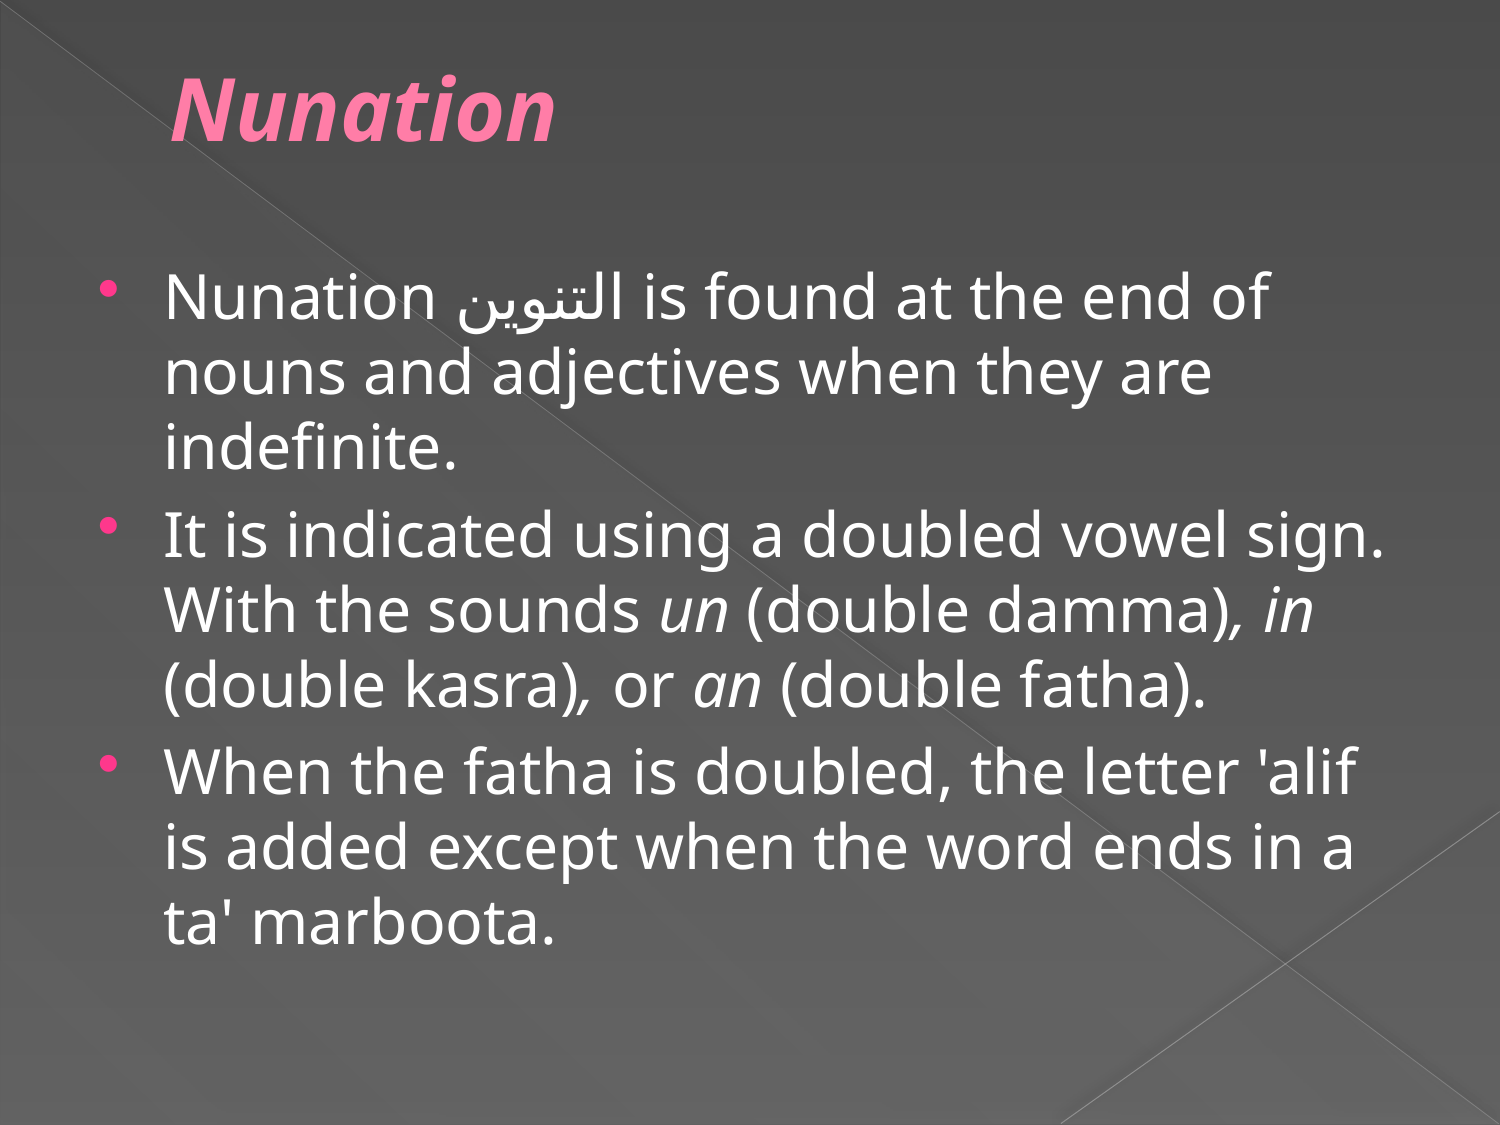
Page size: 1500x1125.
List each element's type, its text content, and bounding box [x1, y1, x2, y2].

title Nunation [75, 43, 1425, 249]
list Nunation التنوين is found at the end of nouns and adjectives when they are indefinite. It is indicated using a doubled vowel sign. With the sounds un (double damma), in (double kasra), or an (double fatha). When the fatha is doubled, the letter 'alif is added except when the word ends in a ta' marboota. [75, 249, 1425, 1059]
